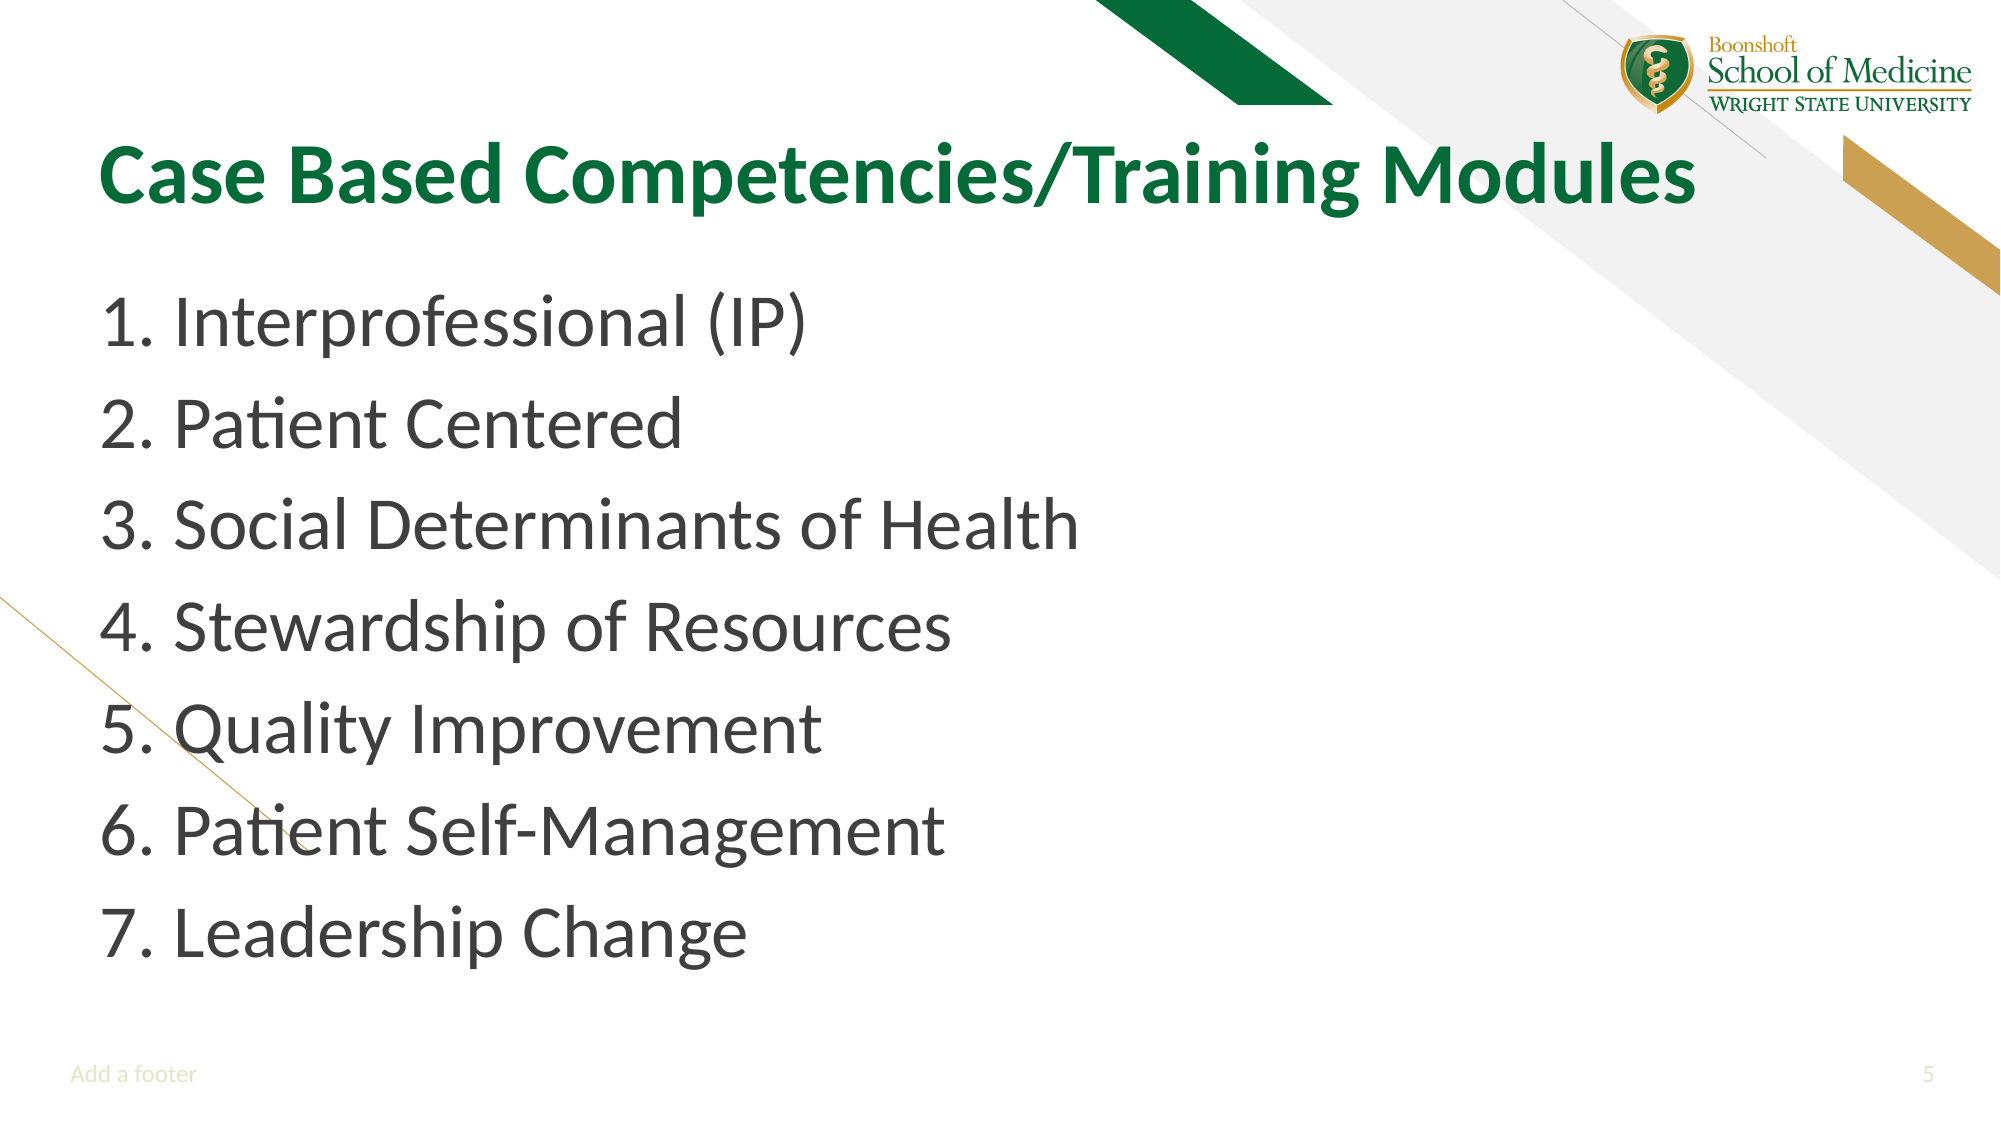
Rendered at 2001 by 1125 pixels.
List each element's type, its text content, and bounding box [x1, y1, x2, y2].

slide_number 5 [1828, 1042, 1950, 1103]
title Case Based Competencies/Training Modules [85, 34, 1762, 223]
footer Add a footer [55, 1042, 731, 1103]
picture [1616, 0, 1976, 176]
list 1. Interprofessional (IP) 2. Patient Centered 3. Social Determinants of Health 4. Stewardship of Resources 5. Quality Improvement 6. Patient Self-Management 7. Leadership Change [85, 274, 1863, 1014]
